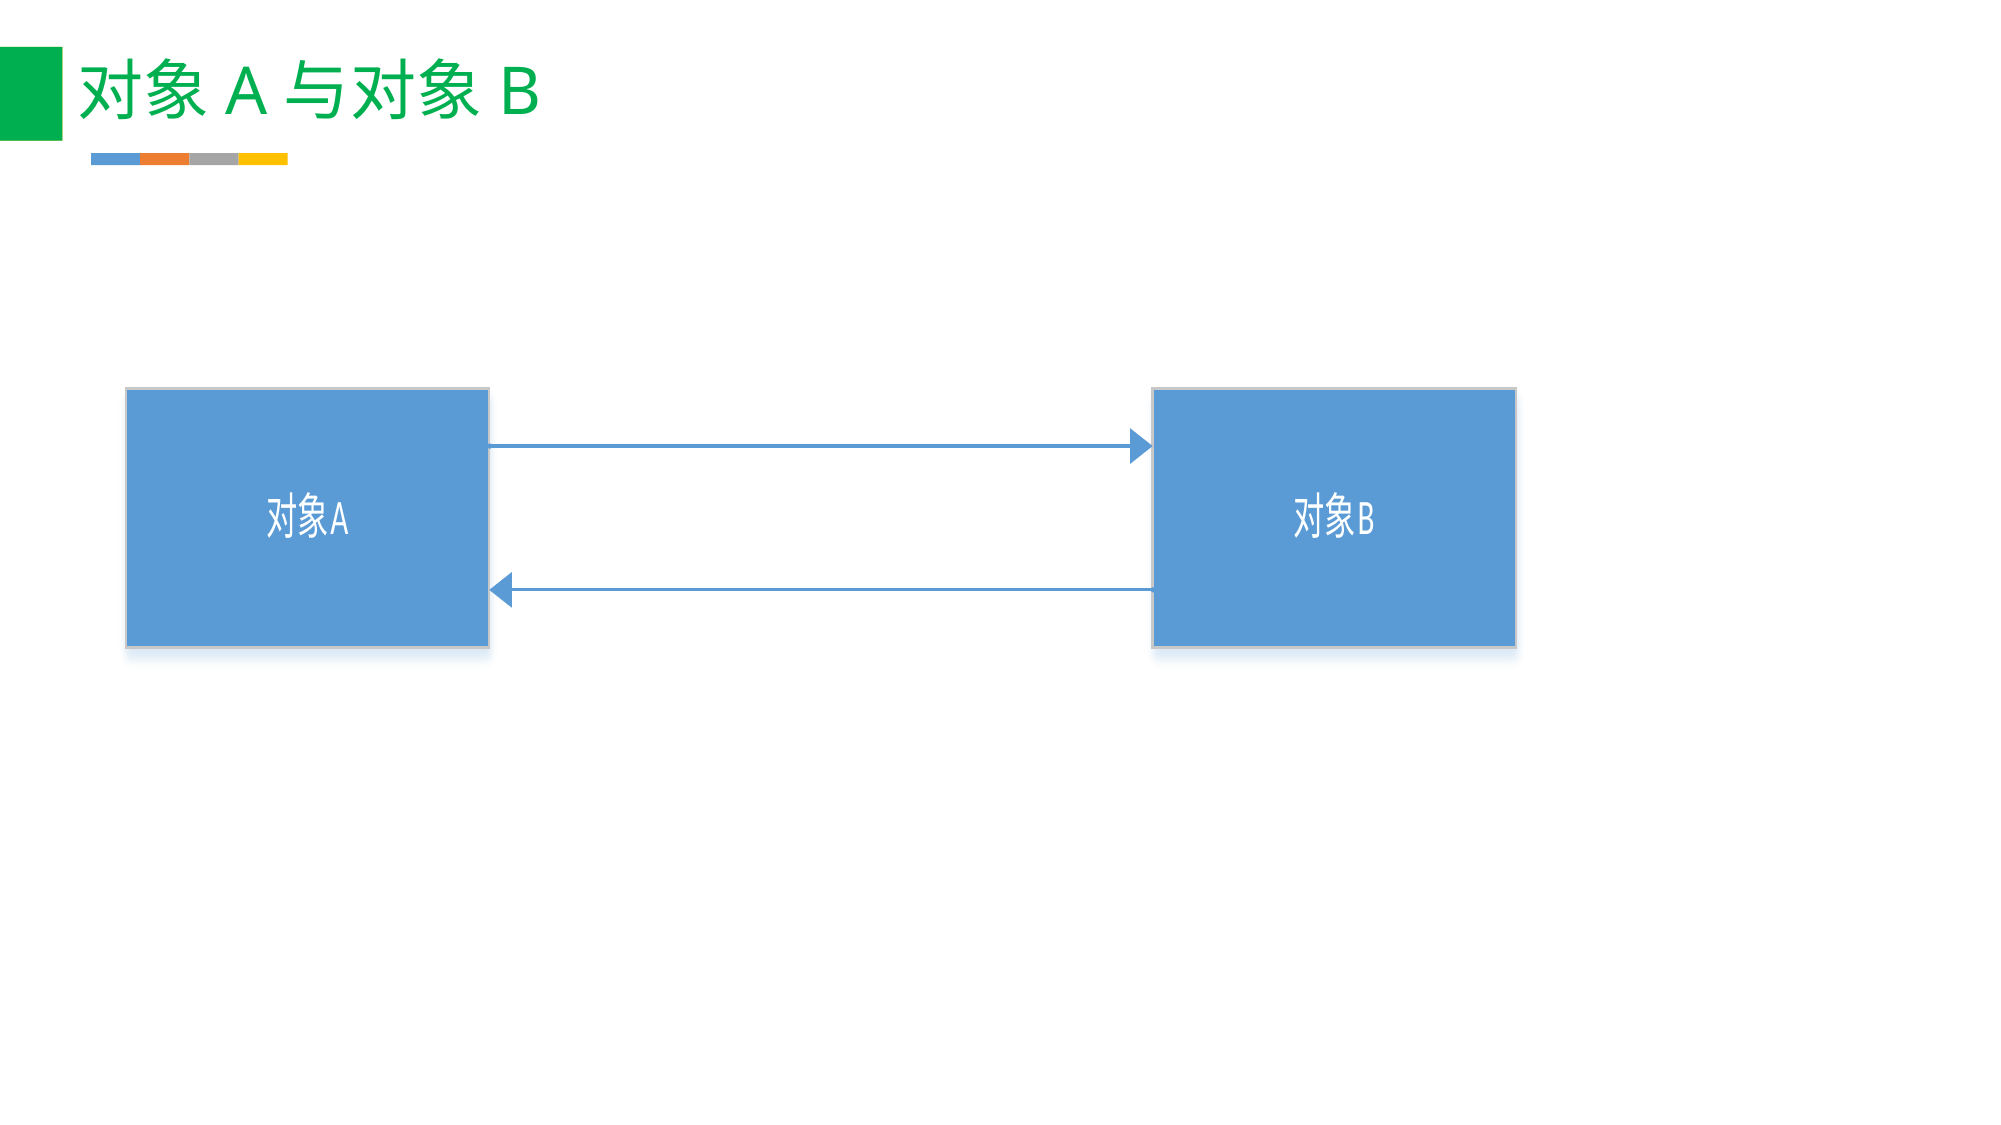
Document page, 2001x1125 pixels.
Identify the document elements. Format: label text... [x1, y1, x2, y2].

title 对象A与对象B [62, 45, 1938, 141]
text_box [90, 152, 288, 166]
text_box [112, 375, 1529, 677]
